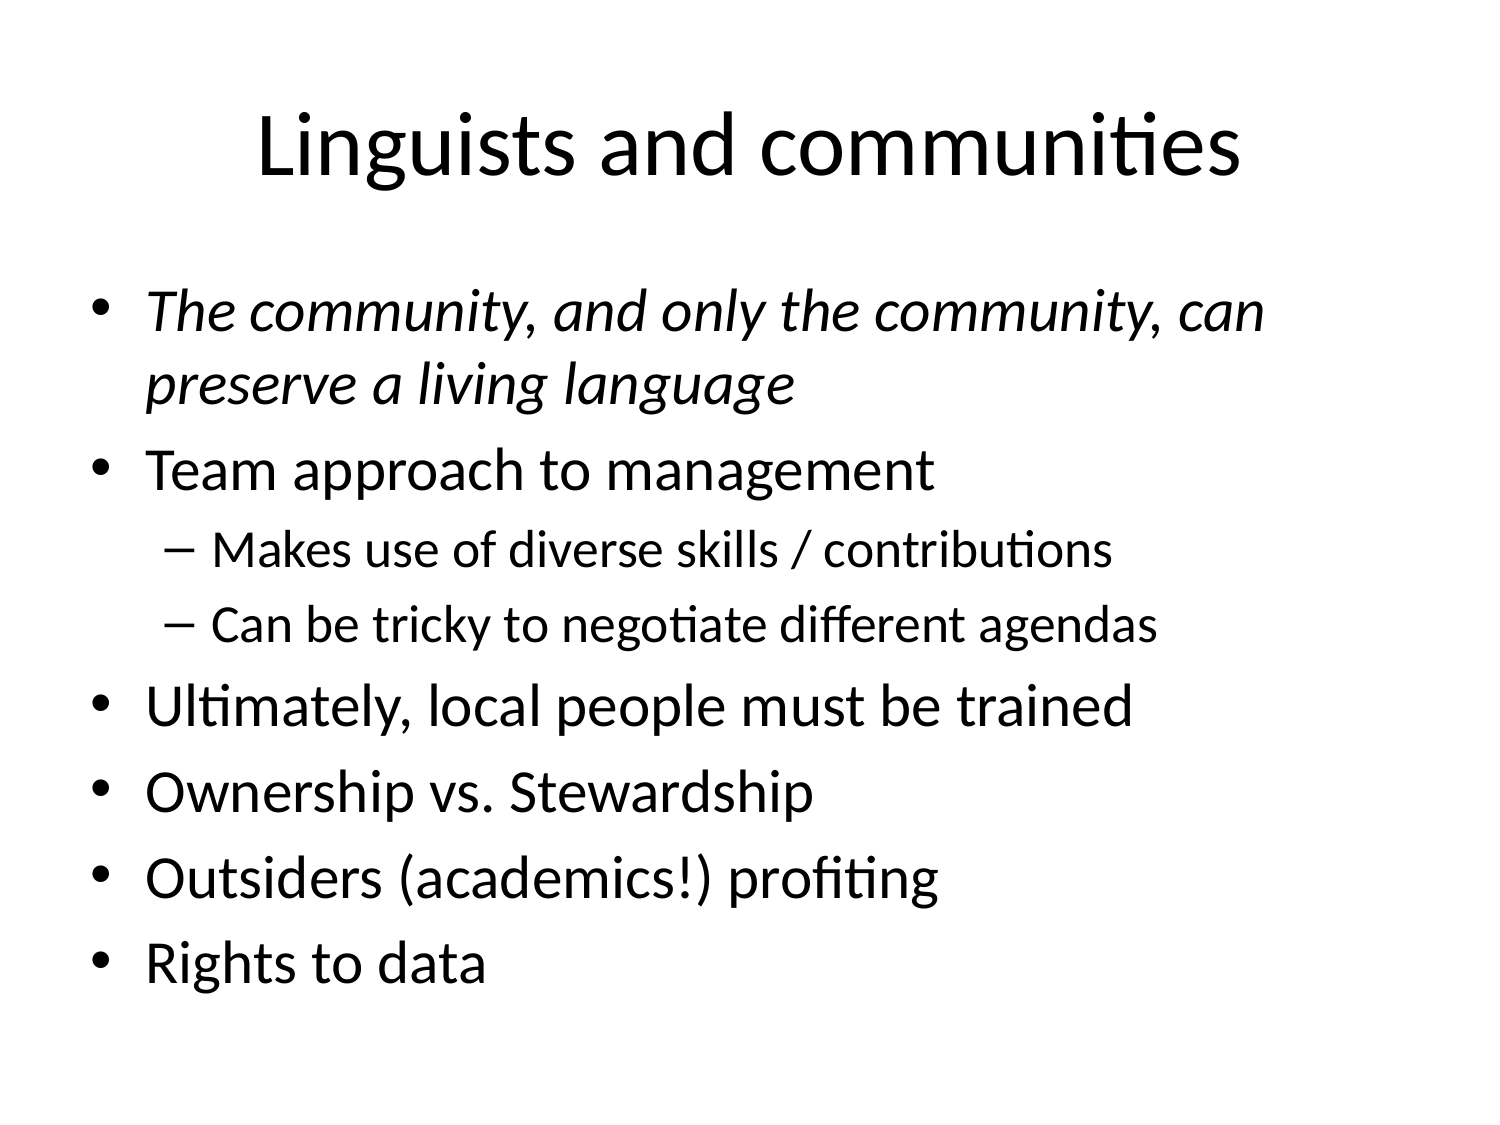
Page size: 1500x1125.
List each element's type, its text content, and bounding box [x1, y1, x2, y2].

title Linguists and communities [75, 45, 1425, 233]
list The community, and only the community, can preserve a living language Team approach to management Makes use of diverse skills / contributions Can be tricky to negotiate different agendas Ultimately, local people must be trained Ownership vs. Stewardship Outsiders (academics!) profiting Rights to data [75, 262, 1425, 1005]
